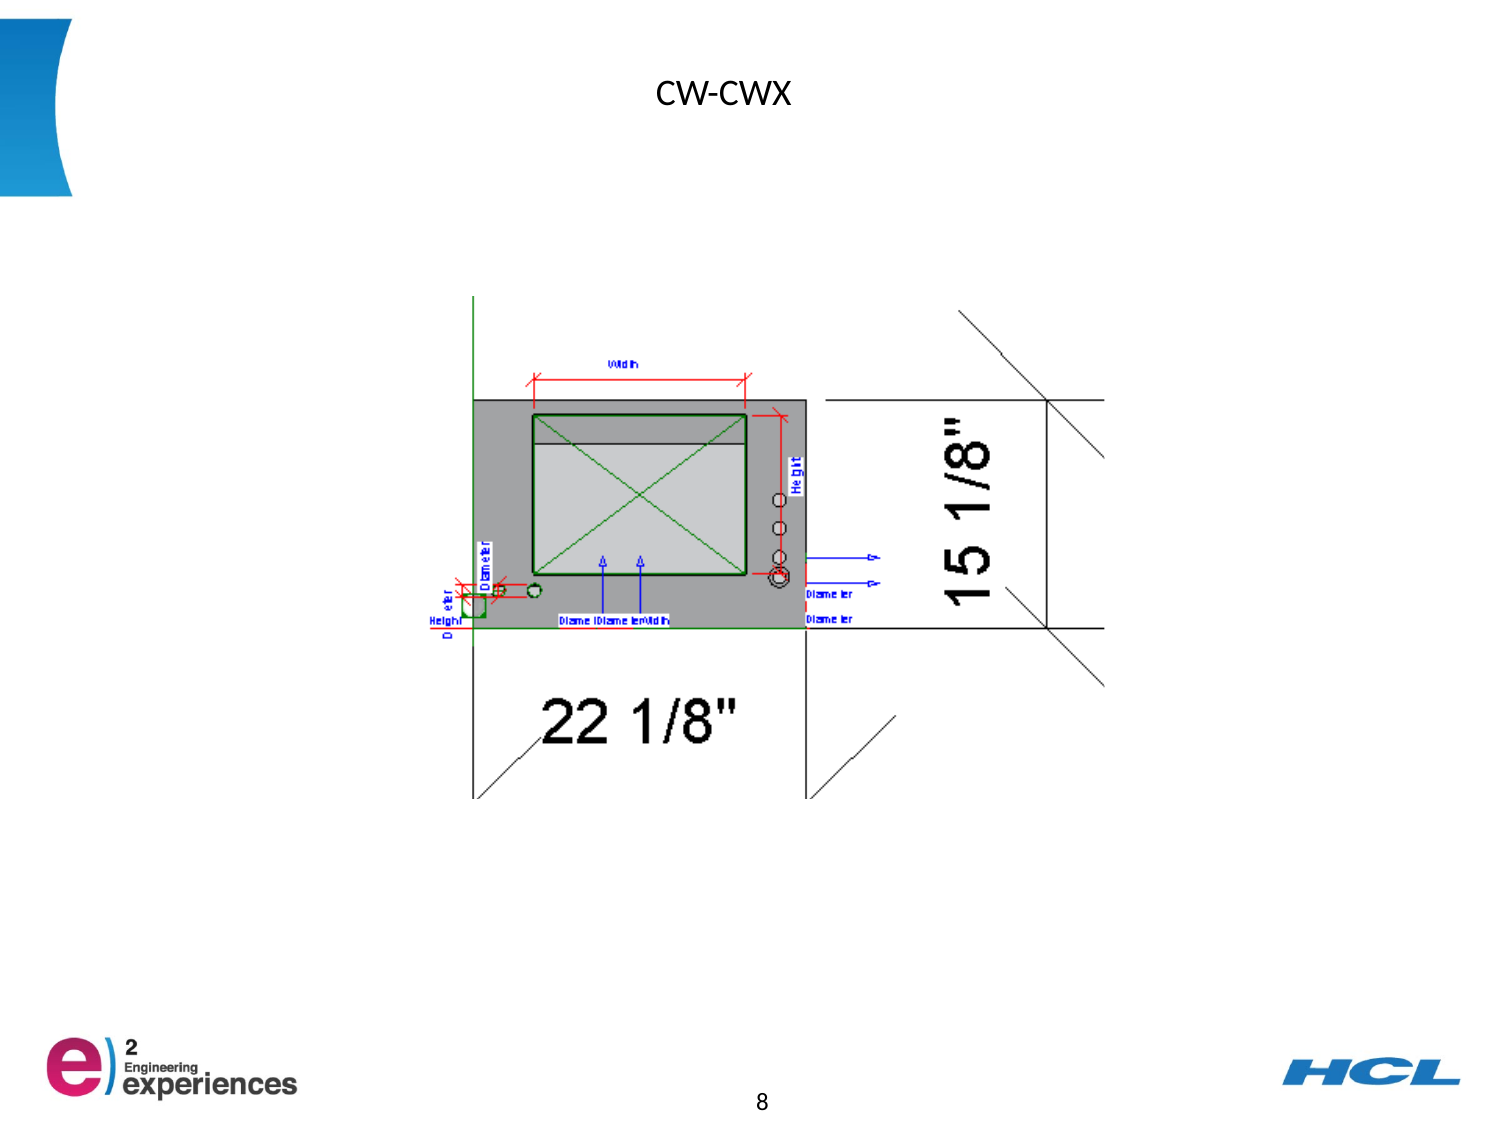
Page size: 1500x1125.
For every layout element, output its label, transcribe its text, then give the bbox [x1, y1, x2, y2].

text_box CW-CWX [641, 60, 807, 121]
picture [0, 0, 1500, 1125]
